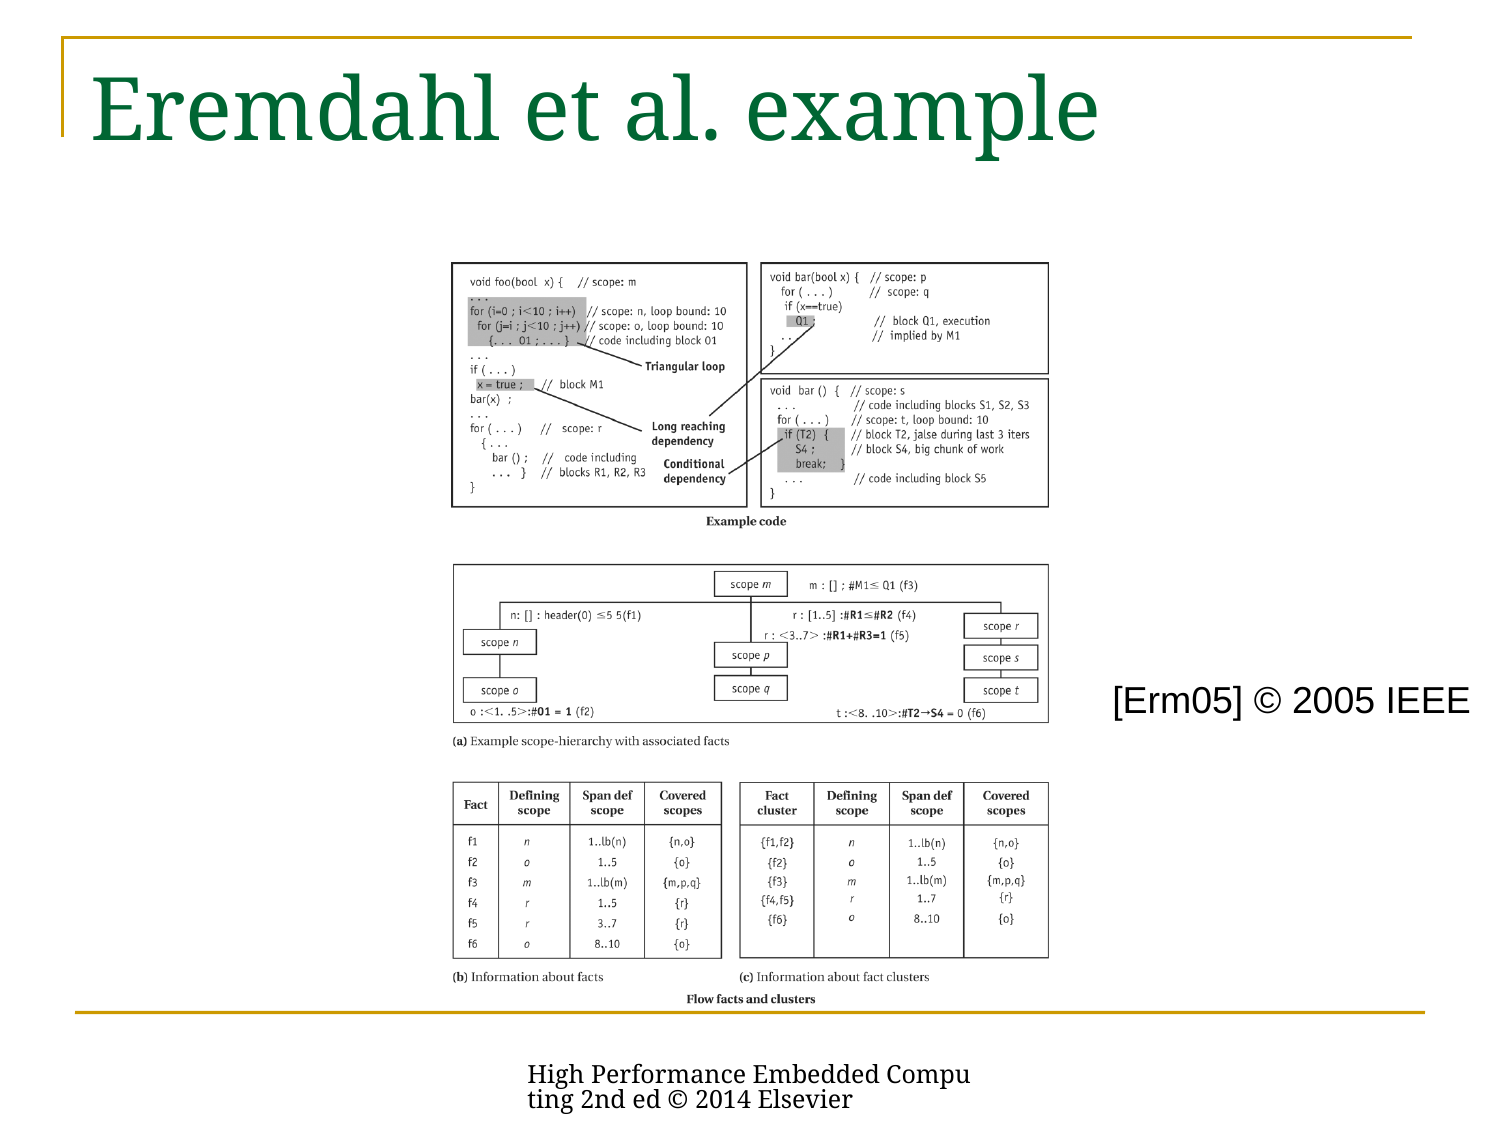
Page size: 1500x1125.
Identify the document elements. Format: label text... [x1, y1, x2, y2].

text_box [Erm05] © 2005 IEEE [1097, 668, 1487, 729]
title Eremdahl et al. example [75, 45, 1425, 233]
footer High Performance Embedded Computing 2nd ed © 2014 Elsevier [512, 1025, 988, 1100]
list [450, 262, 1050, 1006]
